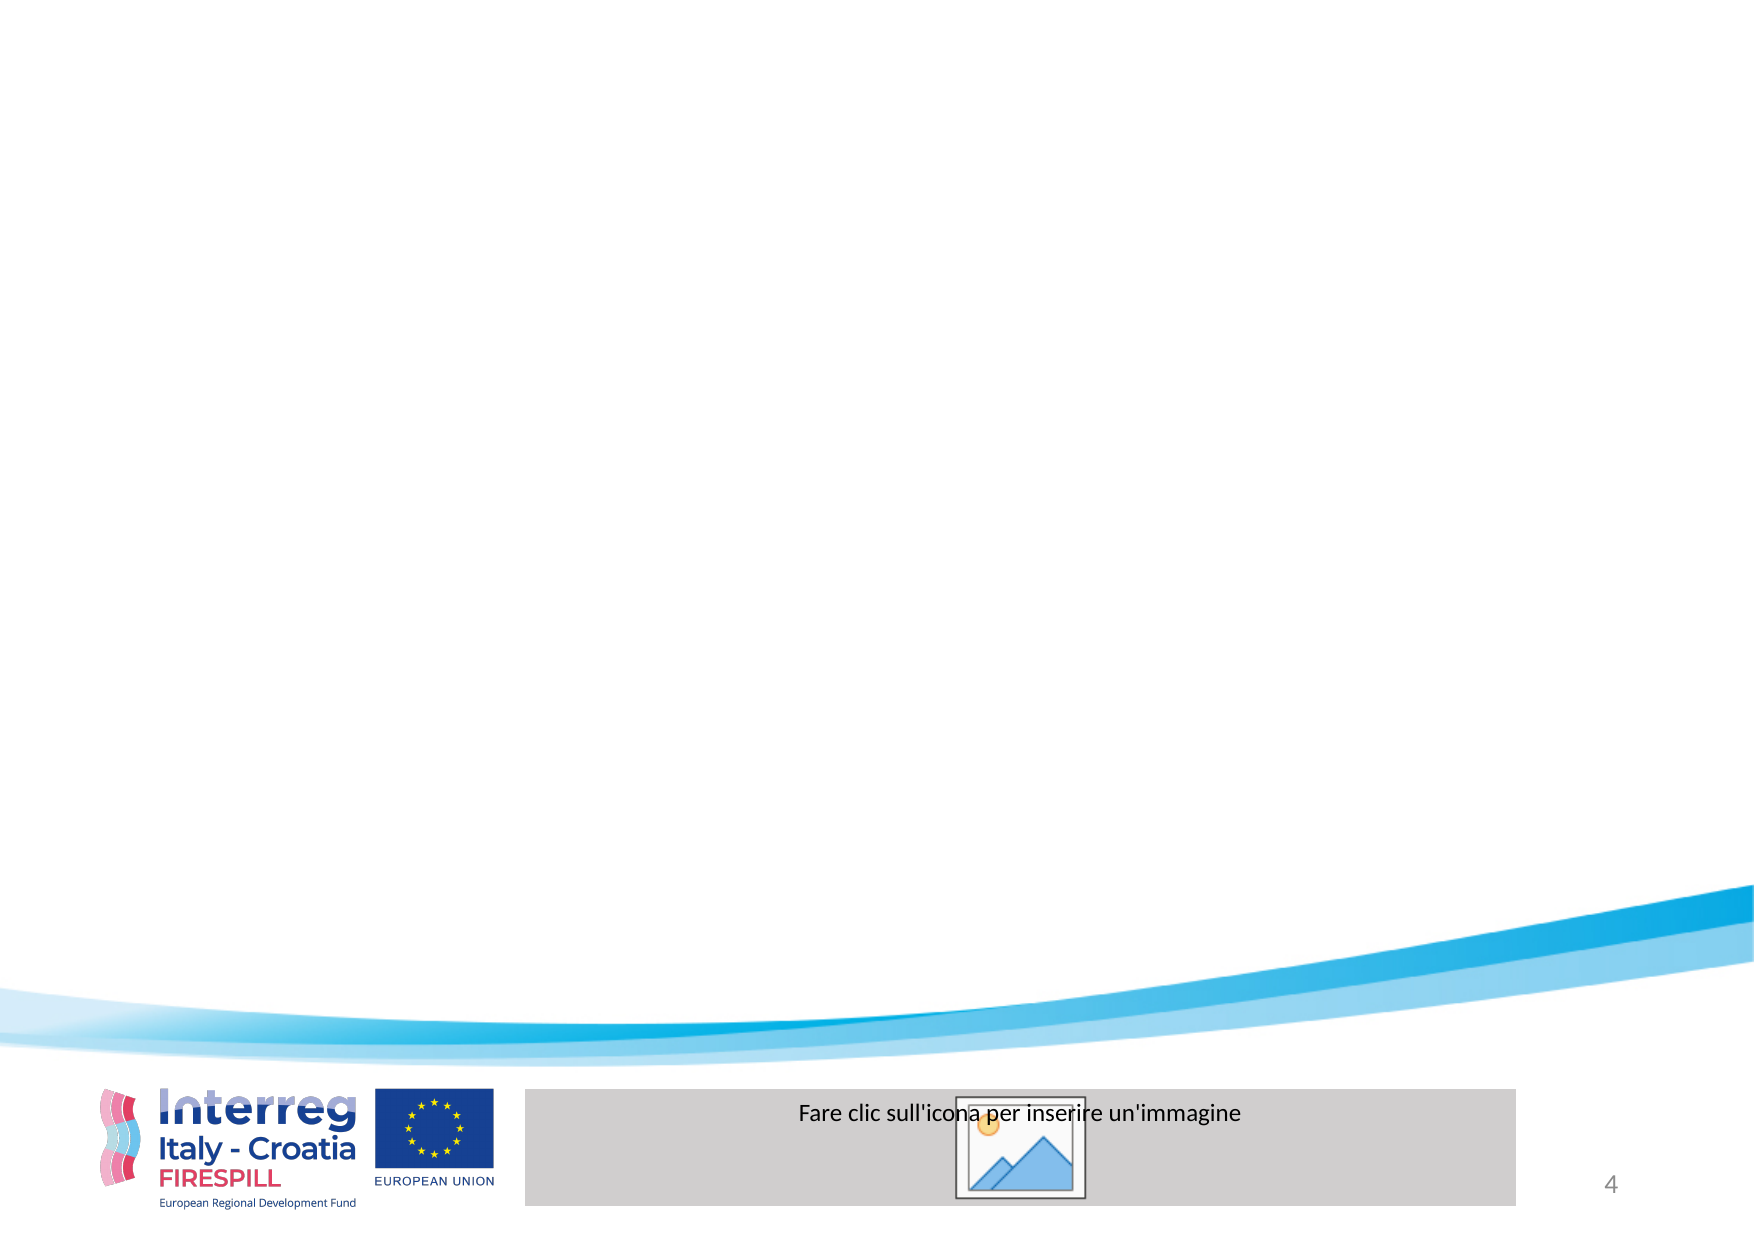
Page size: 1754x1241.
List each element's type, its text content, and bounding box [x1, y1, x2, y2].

slide_number 4 [1526, 1149, 1634, 1216]
picture [0, 884, 1754, 1220]
